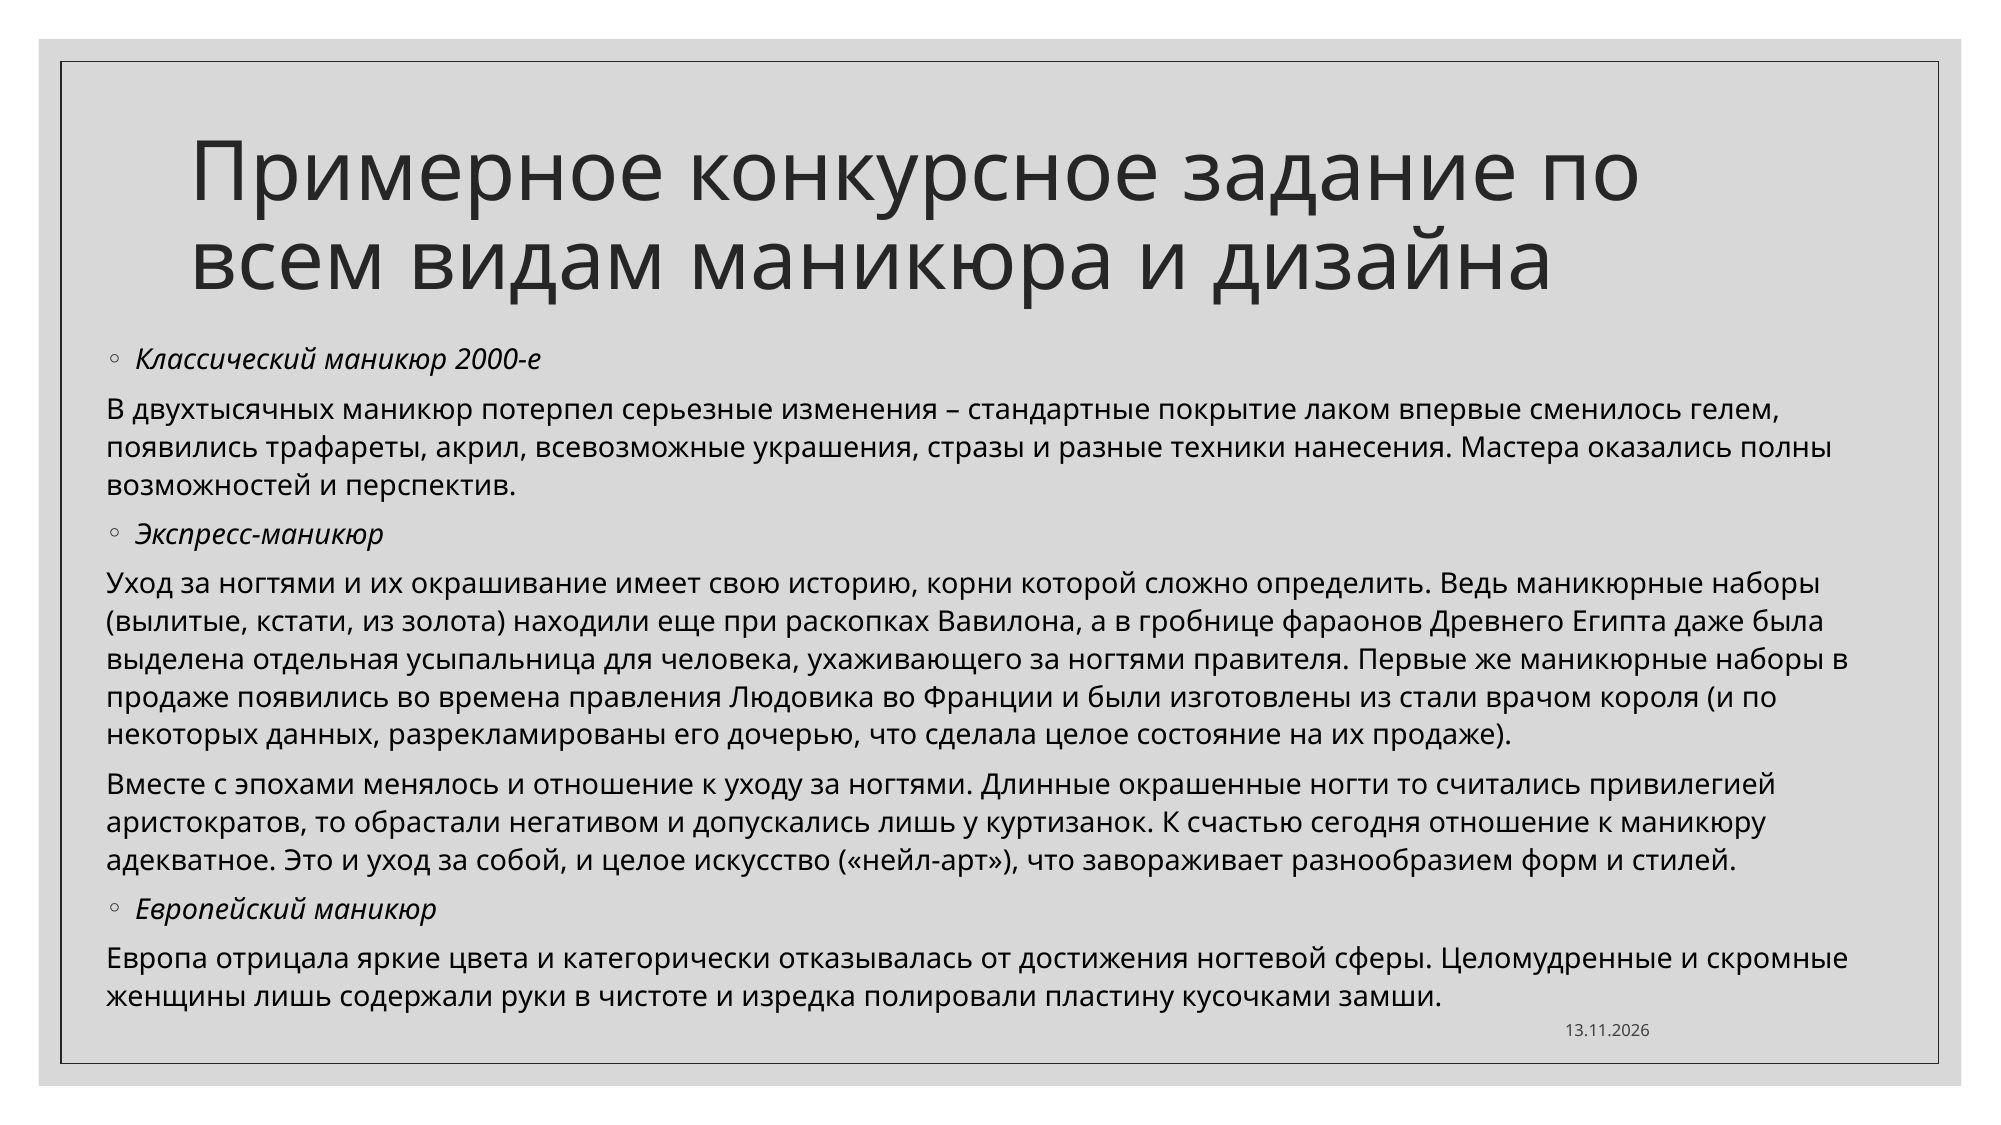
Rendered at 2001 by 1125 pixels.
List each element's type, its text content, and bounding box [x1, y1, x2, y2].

list Классический маникюр 2000-е В двухтысячных маникюр потерпел серьезные изменения – стандартные покрытие лаком впервые сменилось гелем, появились трафареты, акрил, всевозможные украшения, стразы и разные техники нанесения. Мастера оказались полны возможностей и перспектив. Экспресс-маникюр Уход за ногтями и их окрашивание имеет свою историю, корни которой сложно определить. Ведь маникюрные наборы (вылитые, кстати, из золота) находили еще при раскопках Вавилона, а в гробнице фараонов Древнего Египта даже была выделена отдельная усыпальница для человека, ухаживающего за ногтями правителя. Первые же маникюрные наборы в продаже появились во времена правления Людовика во Франции и были изготовлены из стали врачом короля (и по некоторых данных, разрекламированы его дочерью, что сделала целое состояние на их продаже). Вместе с эпохами менялось и отношение к уходу за ногтями. Длинные окрашенные ногти то считались привилегией аристократов, то обрастали негативом и допускались лишь у куртизанок. К счастью сегодня отношение к маникюру адекватное. Это и уход за собой, и целое искусство («нейл-арт»), что завораживает разнообразием форм и стилей. Европейский маникюр Европа отрицала яркие цвета и категорически отказывалась от достижения ногтевой сферы. Целомудренные и скромные женщины лишь содержали руки в чистоте и изредка полировали пластину кусочками замши. [91, 330, 1908, 1034]
title Примерное конкурсное задание по всем видам маникюра и дизайна [174, 105, 1825, 330]
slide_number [1190, 990, 1665, 1050]
